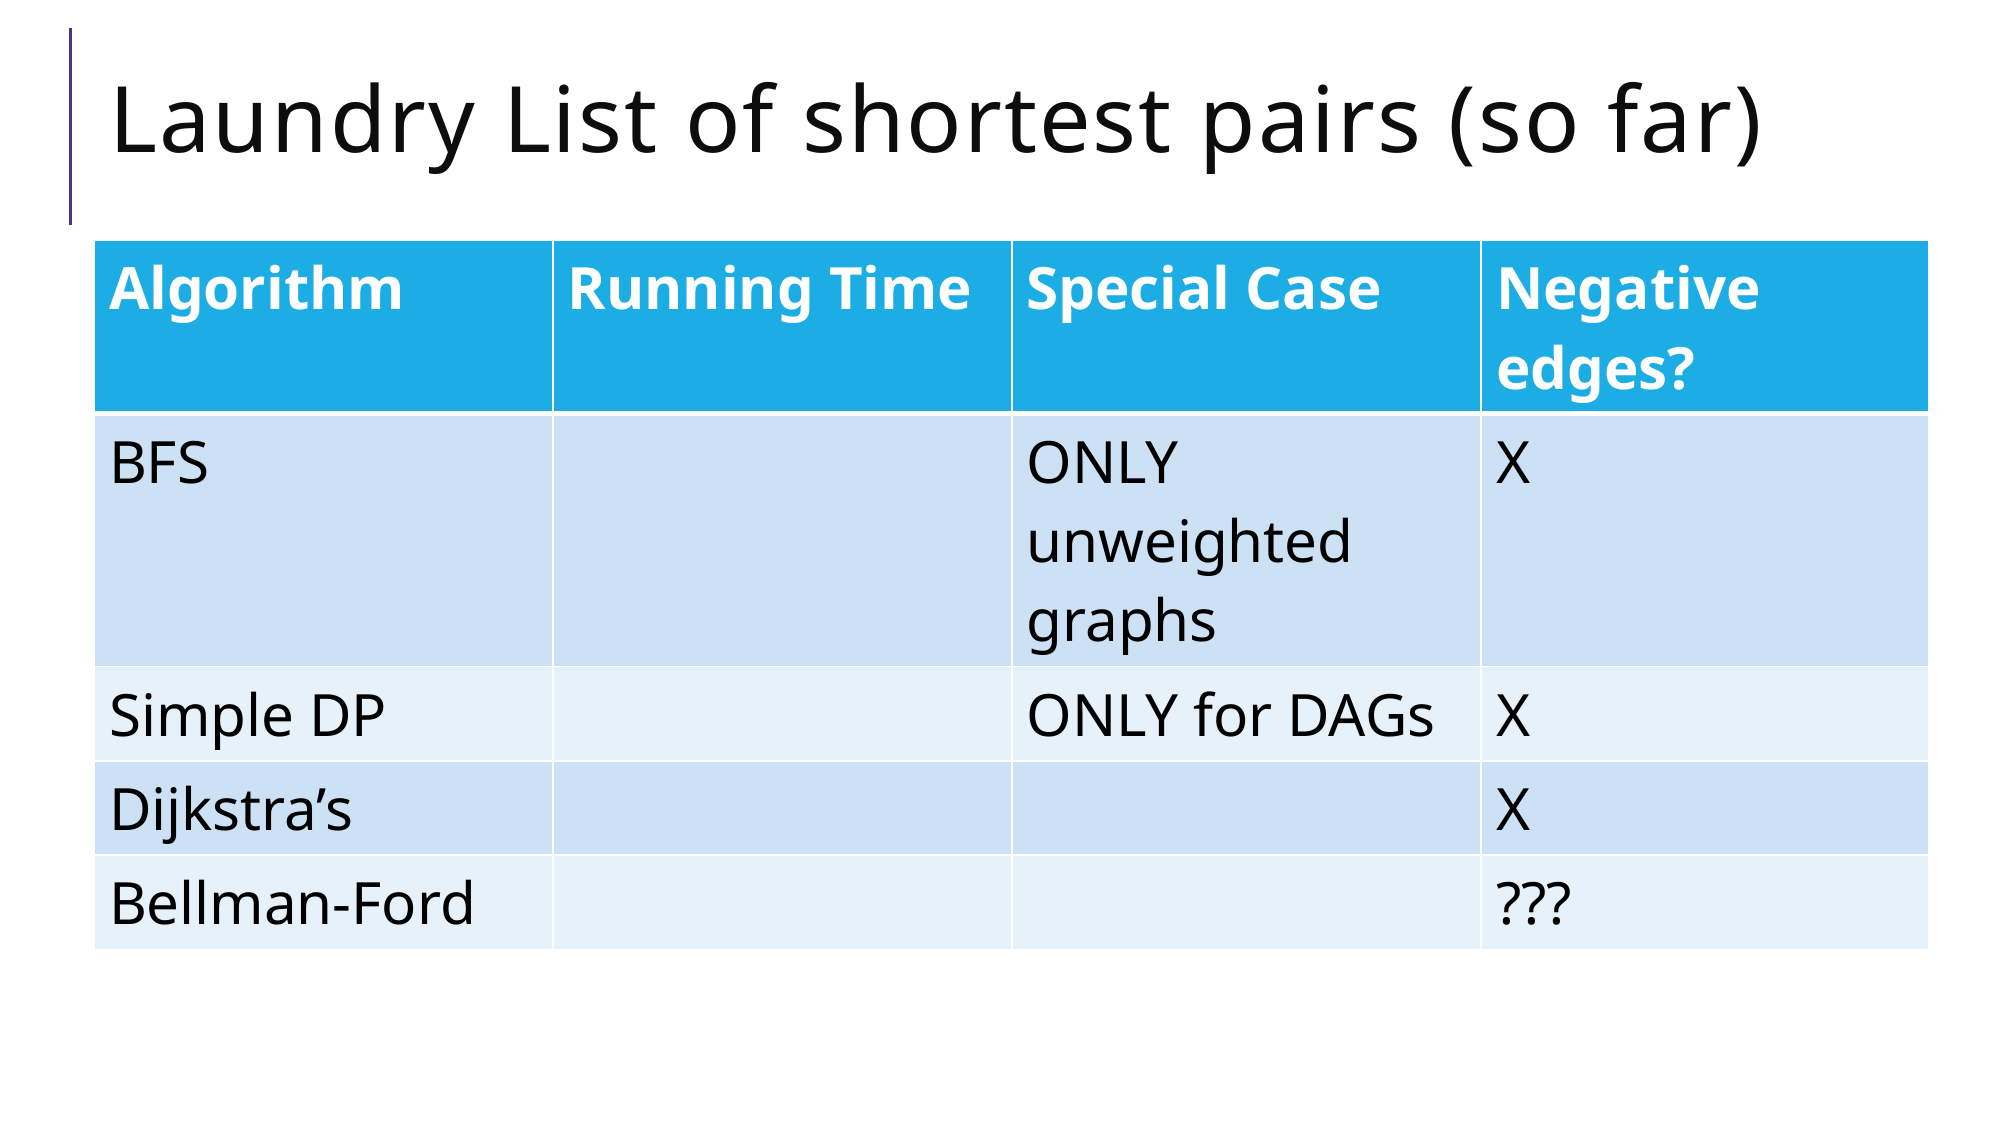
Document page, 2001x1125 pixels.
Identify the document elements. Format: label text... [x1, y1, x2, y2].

title Laundry List of shortest pairs (so far) [94, 43, 1930, 210]
